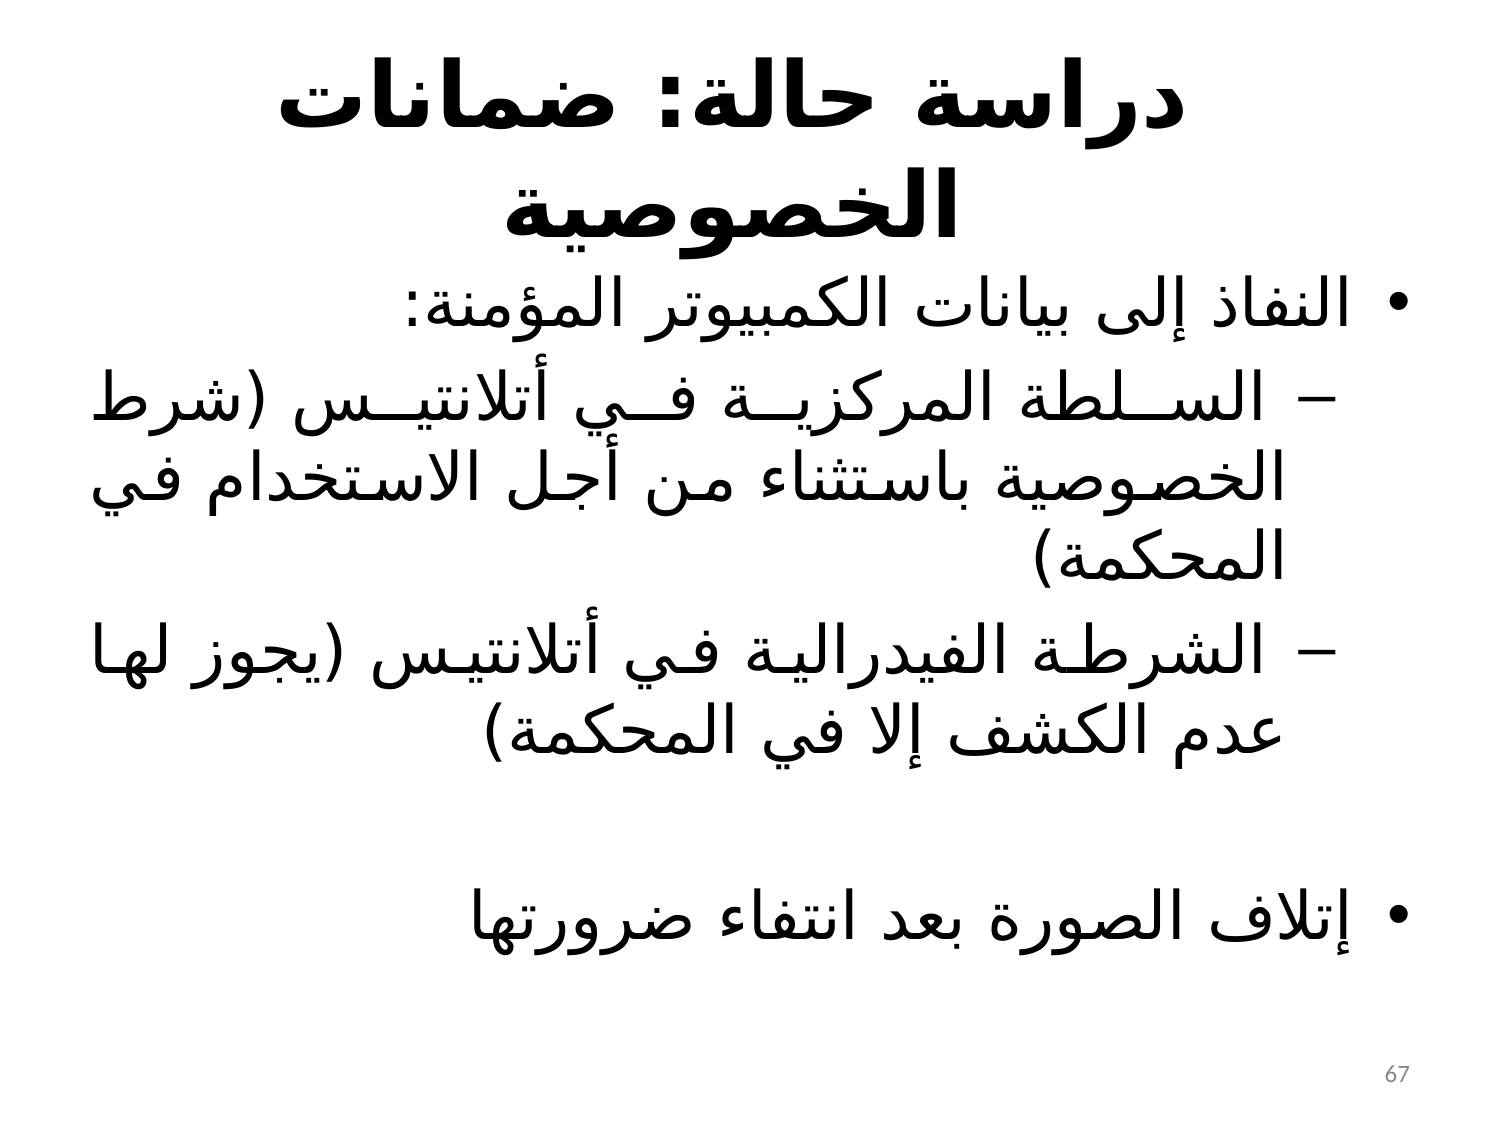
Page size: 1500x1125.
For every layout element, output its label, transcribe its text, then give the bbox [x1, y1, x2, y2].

title دراسة حالة: ضمانات الخصوصية [57, 52, 1408, 240]
slide_number 67 [1074, 1042, 1425, 1103]
text_box النفاذ إلى بيانات الكمبيوتر المؤمنة: السلطة المركزية في أتلانتيس (شرط الخصوصية باستثناء من أجل الاستخدام في المحكمة) الشرطة الفيدرالية في أتلانتيس (يجوز لها عدم الكشف إلا في المحكمة) إتلاف الصورة بعد انتفاء ضرورتها [74, 252, 1425, 996]
text_box [74, 215, 1425, 252]
